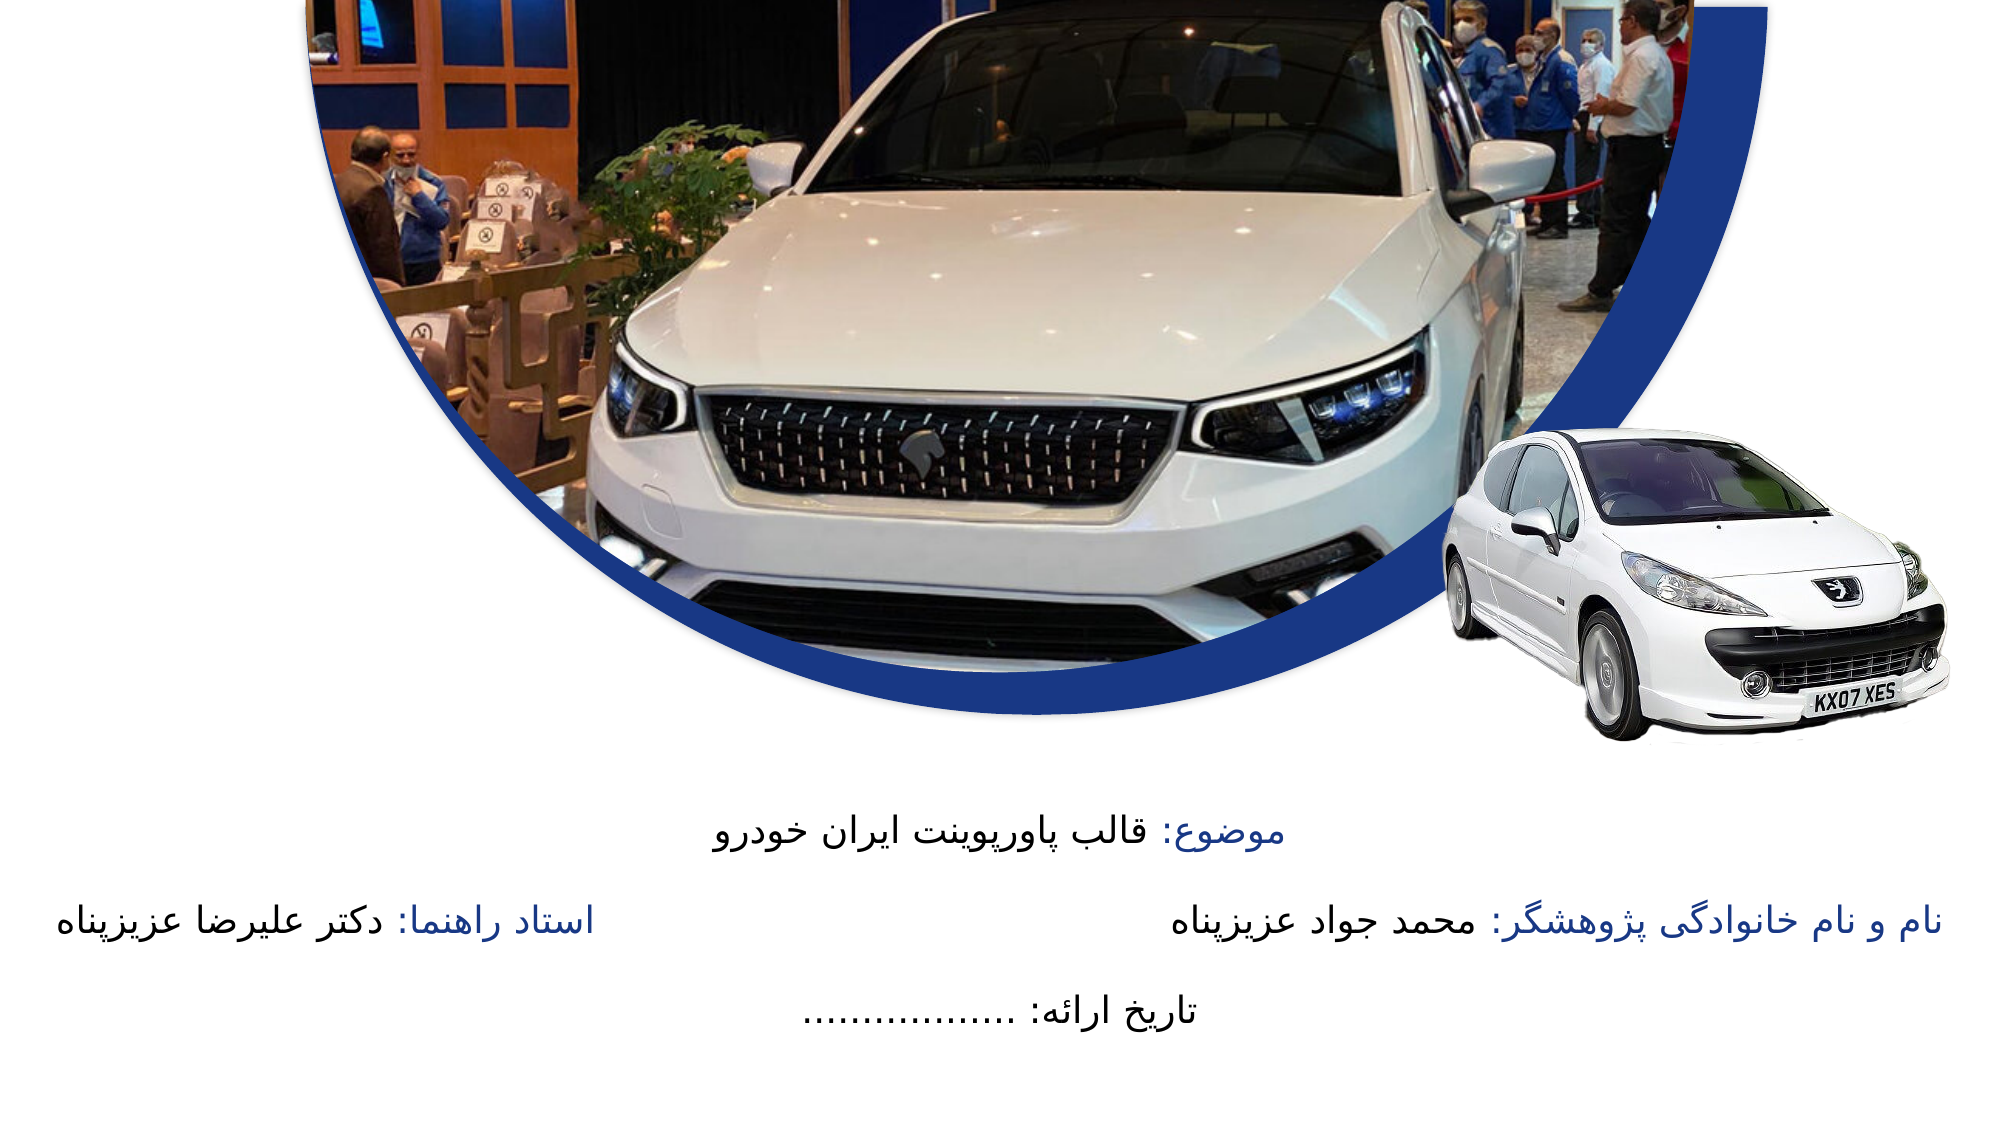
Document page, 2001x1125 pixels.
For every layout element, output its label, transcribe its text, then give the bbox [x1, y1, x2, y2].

text_box موضوع: قالب پاورپوینت ایران خودرو نام و نام خانوادگی پژوهشگر: محمد جواد عزیزپناه استاد راهنما: دکتر علیرضا عزیزپناه تاریخ ارائه: .................. [0, 799, 2000, 1039]
picture [305, 0, 1960, 780]
